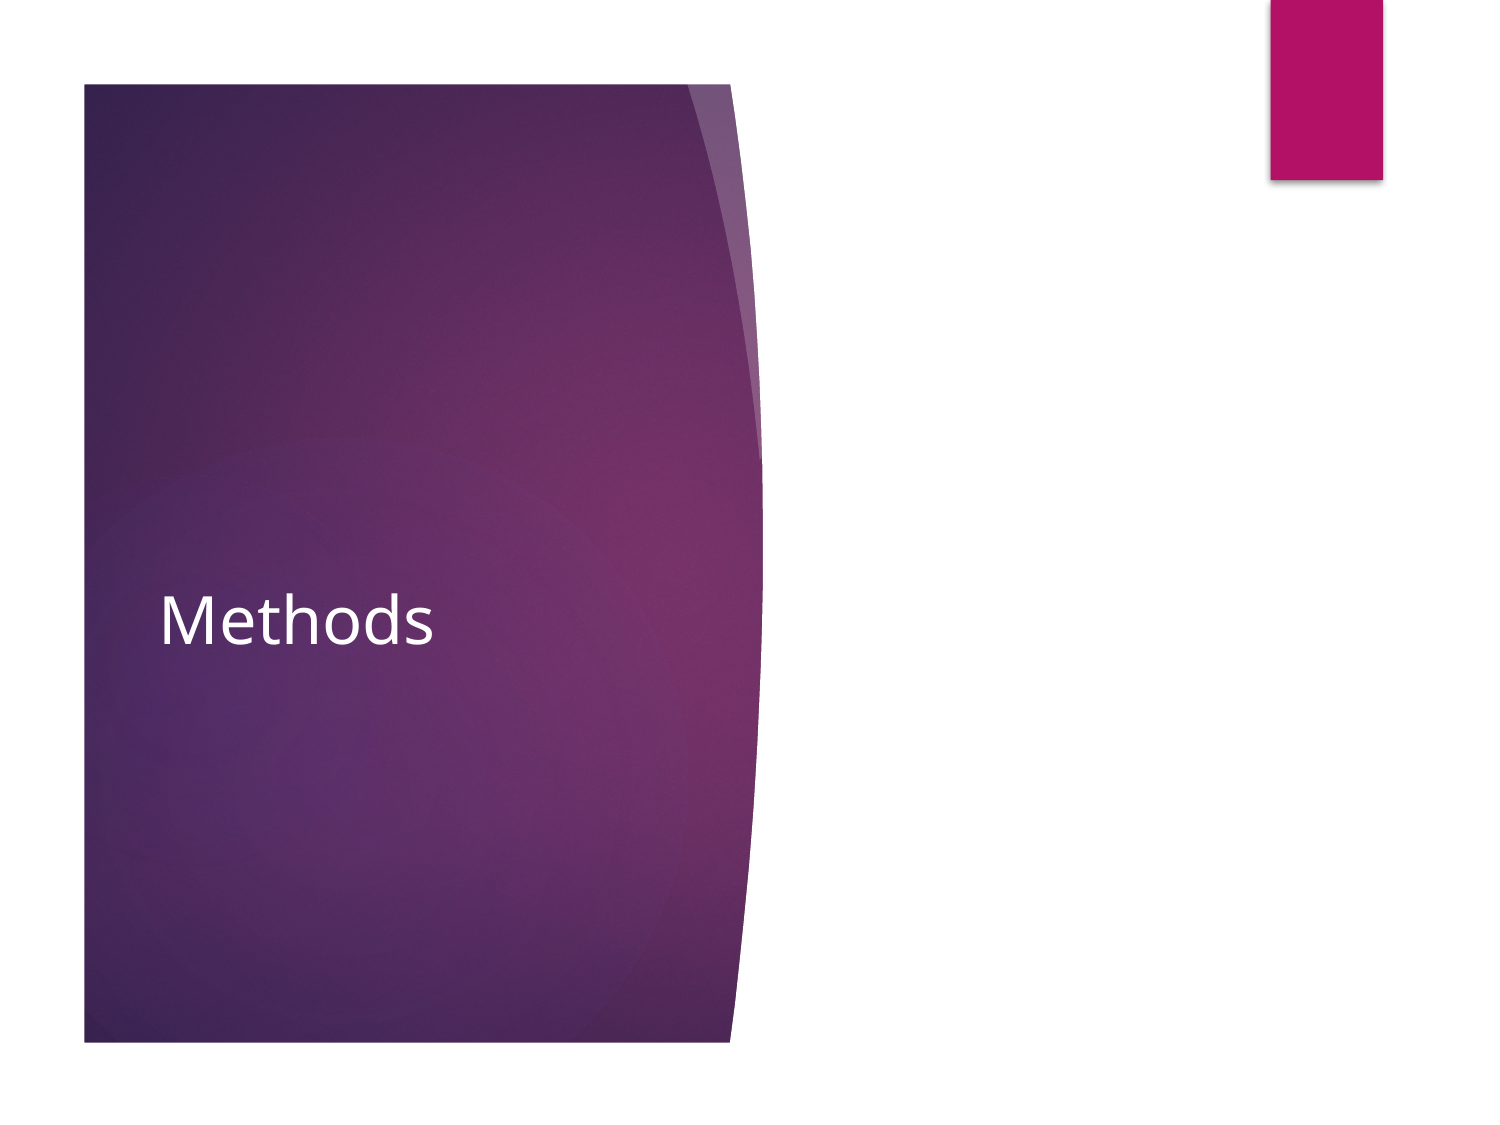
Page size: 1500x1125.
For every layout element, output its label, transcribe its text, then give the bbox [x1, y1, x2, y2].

title Methods [143, 370, 651, 866]
